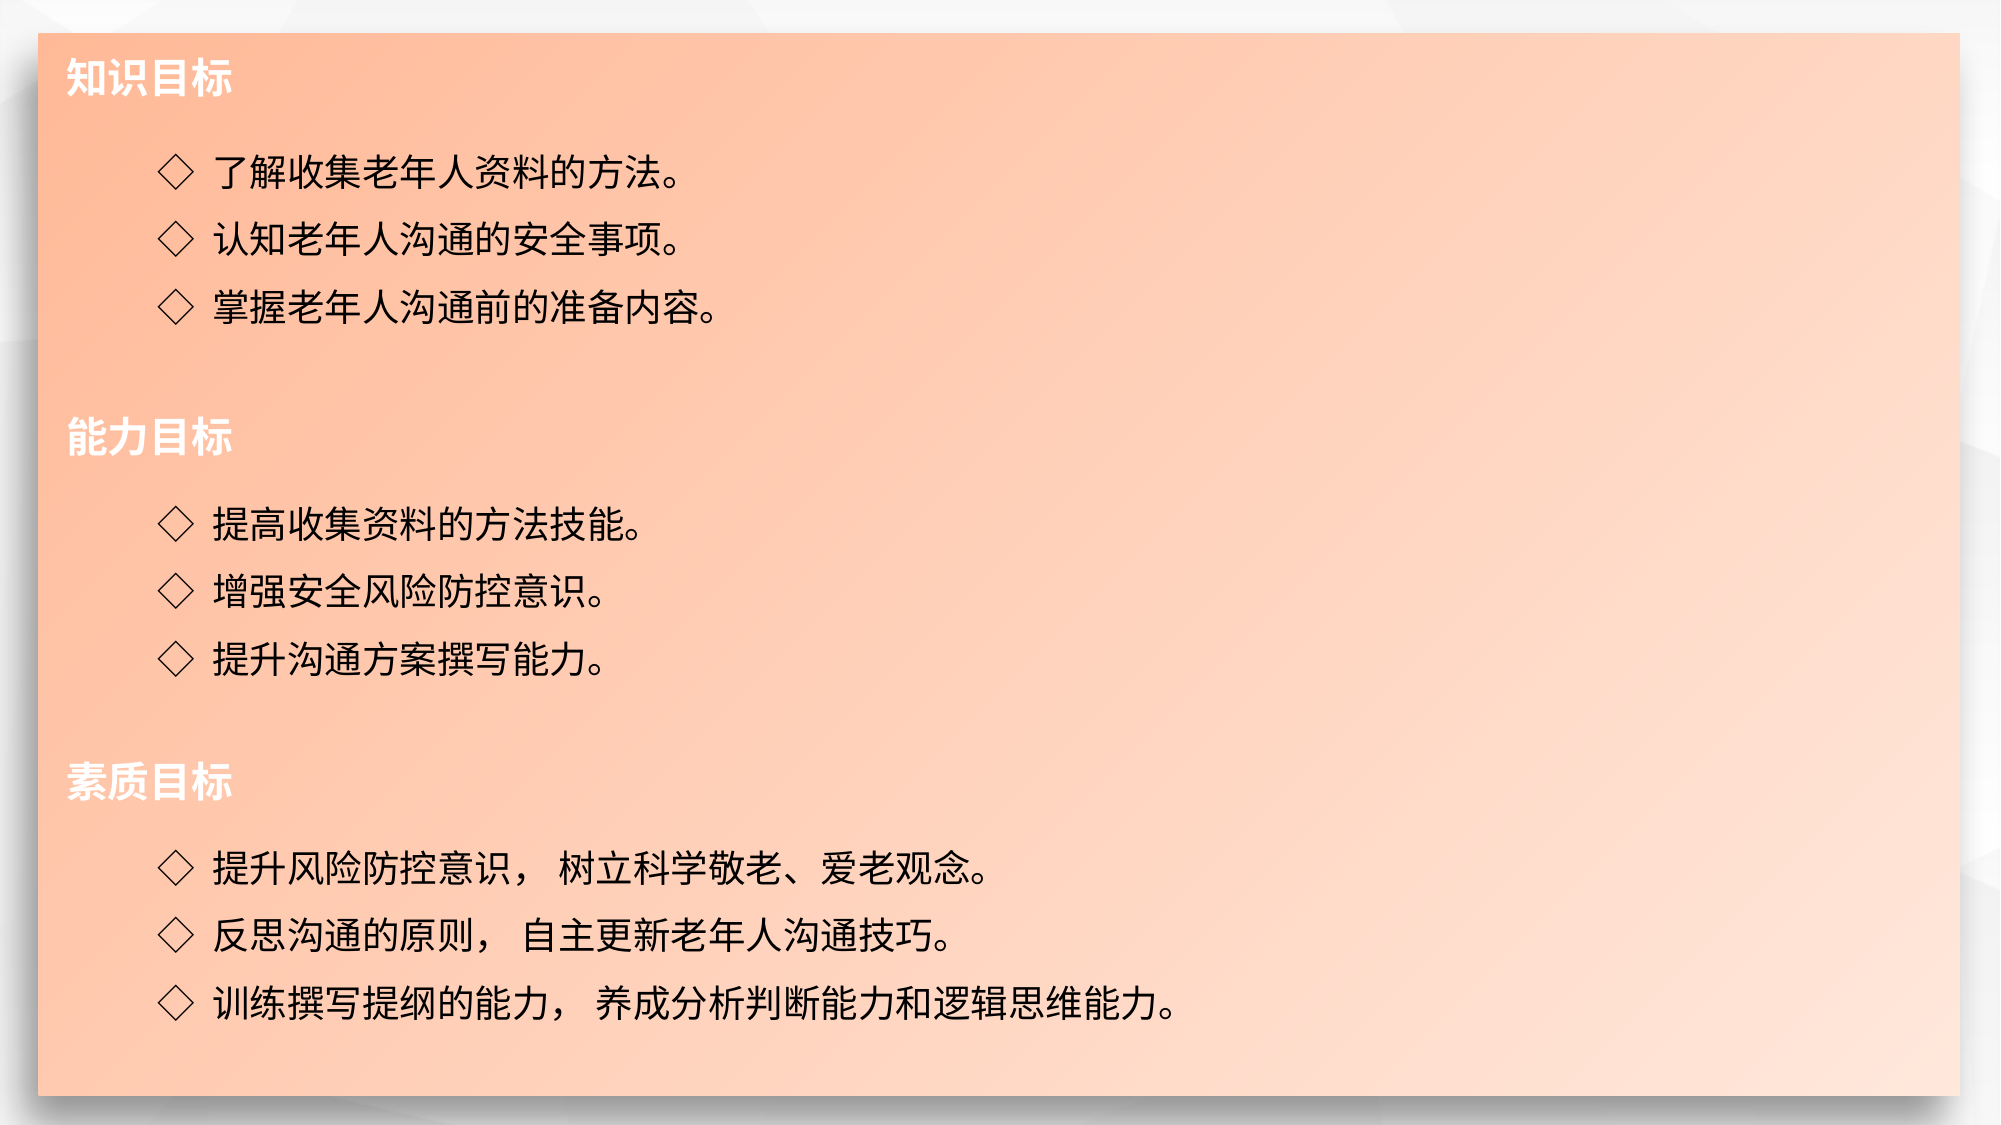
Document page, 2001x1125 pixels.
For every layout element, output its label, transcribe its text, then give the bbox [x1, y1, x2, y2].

text_box [38, 33, 1960, 1096]
picture [0, 0, 2000, 1125]
text_box 能力目标 [51, 403, 462, 469]
text_box ◇ 提高收集资料的方法技能。 ◇ 增强安全风险防控意识。 ◇ 提升沟通方案撰写能力。 [142, 470, 1936, 688]
text_box ◇ 了解收集老年人资料的方法。 ◇ 认知老年人沟通的安全事项。 ◇ 掌握老年人沟通前的准备内容。 [142, 118, 1936, 337]
text_box ◇ 提升风险防控意识， 树立科学敬老、爱老观念。 ◇ 反思沟通的原则， 自主更新老年人沟通技巧。 ◇ 训练撰写提纲的能力， 养成分析判断能力和逻辑思维能力。 [142, 814, 1936, 1033]
text_box 知识目标 [51, 44, 462, 110]
text_box 素质目标 [51, 747, 462, 813]
